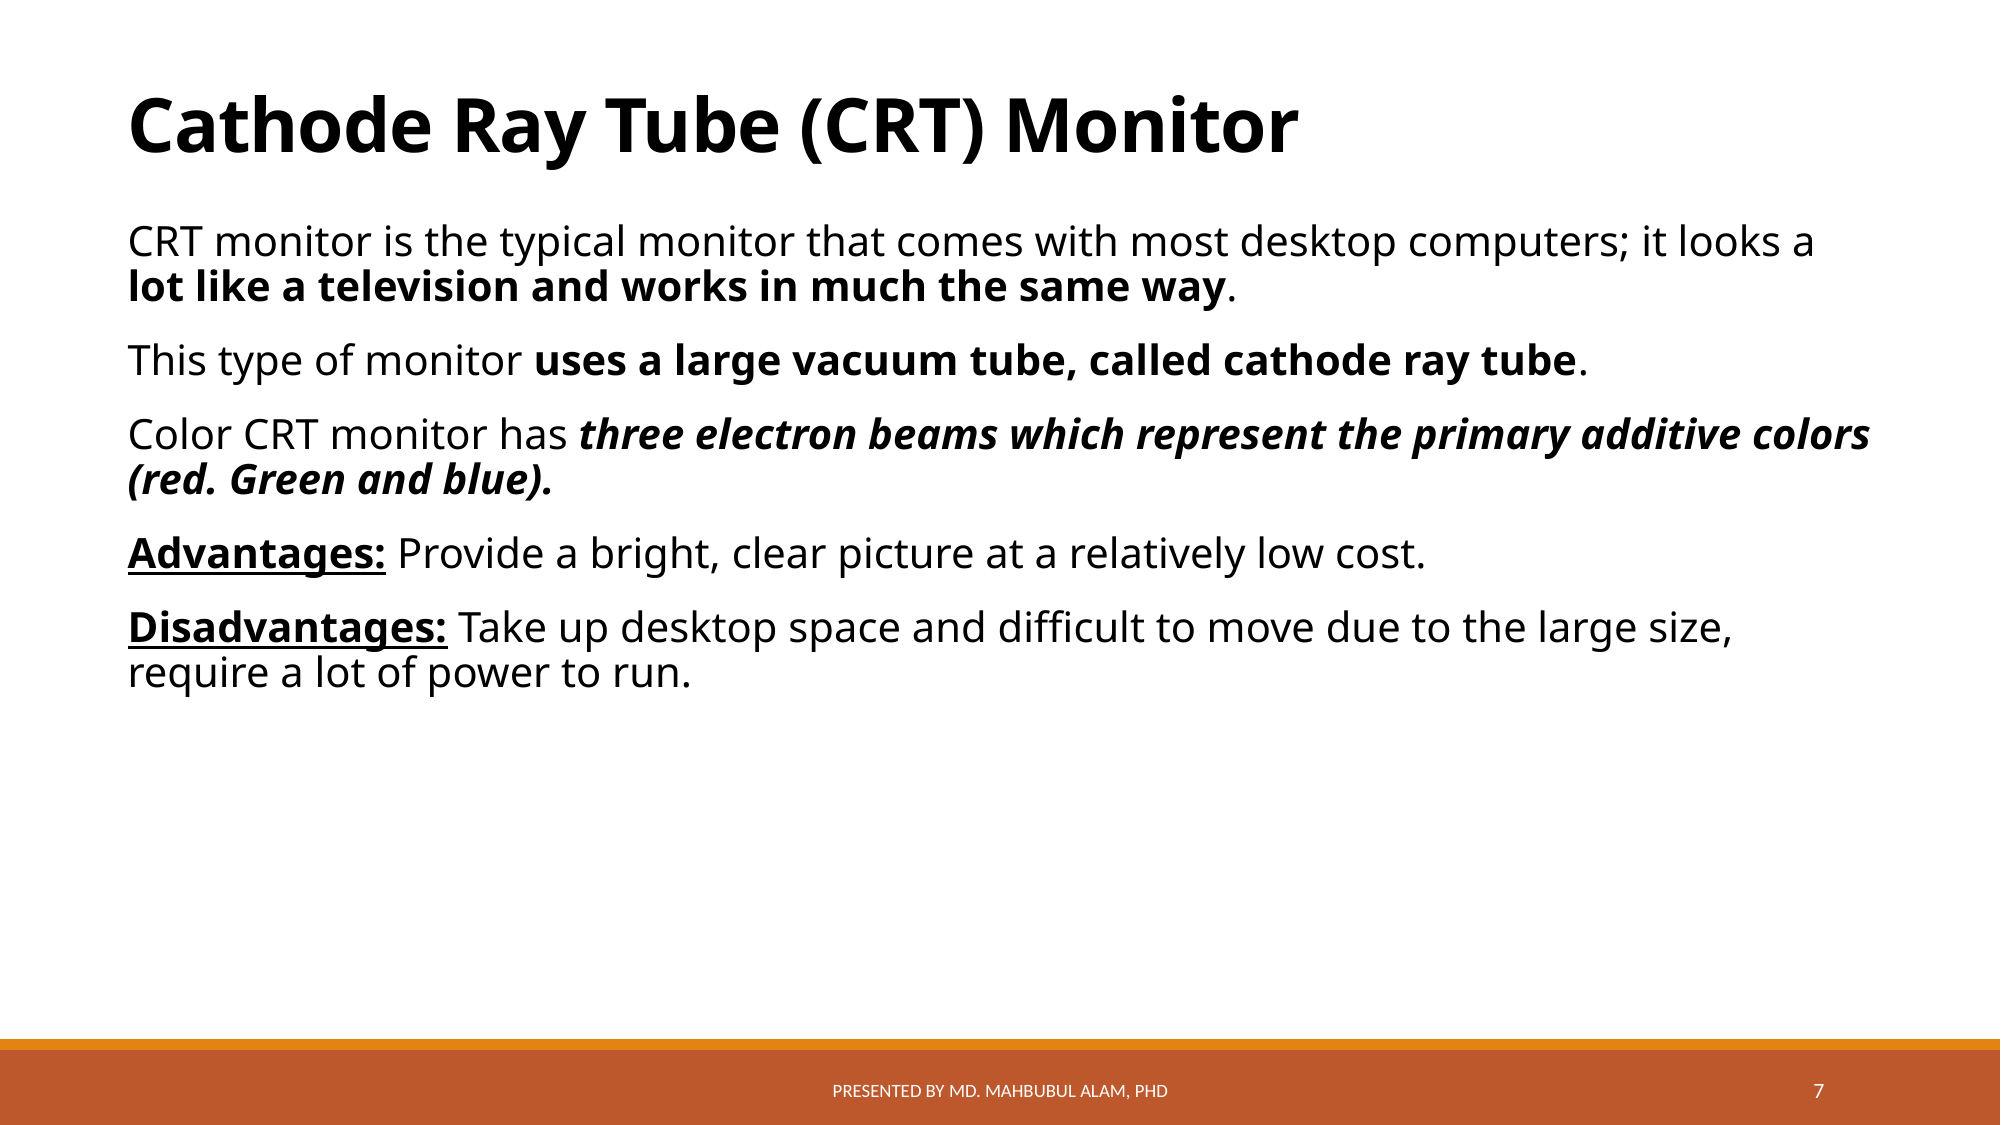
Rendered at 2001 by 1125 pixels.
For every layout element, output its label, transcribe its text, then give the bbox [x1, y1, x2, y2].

footer Presented by Md. Mahbubul Alam, PhD [604, 1059, 1396, 1120]
title Cathode Ray Tube (CRT) Monitor [112, 75, 1830, 175]
slide_number 7 [1624, 1059, 1840, 1120]
list CRT monitor is the typical monitor that comes with most desktop computers; it looks a lot like a television and works in much the same way. This type of monitor uses a large vacuum tube, called cathode ray tube. Color CRT monitor has three electron beams which represent the primary additive colors (red. Green and blue). Advantages: Provide a bright, clear picture at a relatively low cost. Disadvantages: Take up desktop space and difficult to move due to the large size, require a lot of power to run. [112, 212, 1875, 963]
